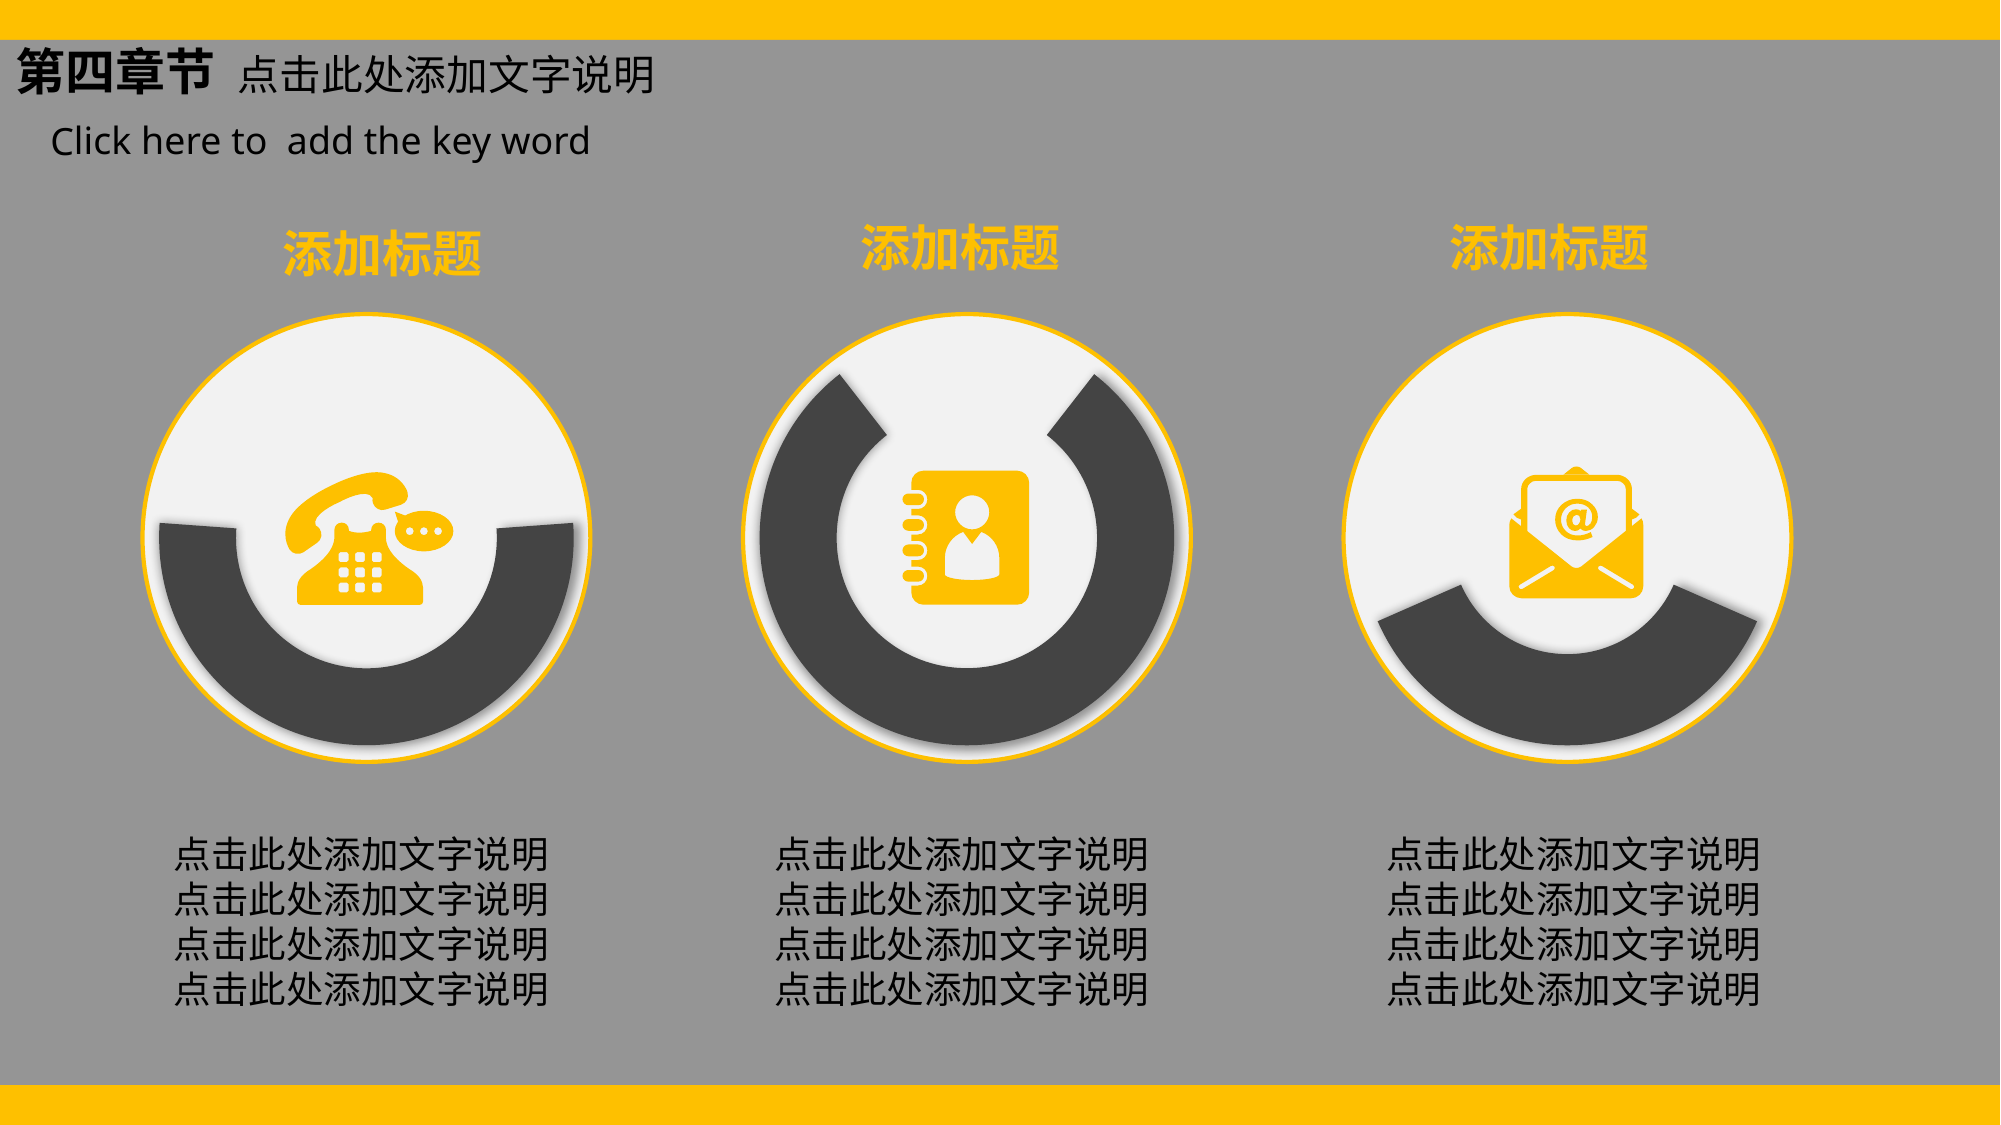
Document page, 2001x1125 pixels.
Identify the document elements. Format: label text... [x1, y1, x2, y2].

text_box 添加标题 [1434, 208, 1665, 284]
text_box [758, 372, 1176, 747]
text_box 点击此处添加文字说明 点击此处添加文字说明点击此处添加文字说明 点击此处添加文字说明 [1371, 823, 1811, 1019]
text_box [902, 470, 1030, 605]
text_box 点击此处添加文字说明 点击此处添加文字说明点击此处添加文字说明 点击此处添加文字说明 [759, 823, 1199, 1019]
text_box [1376, 583, 1759, 747]
text_box [1343, 314, 1792, 762]
text_box [158, 521, 575, 747]
text_box 添加标题 [845, 208, 1075, 284]
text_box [1509, 465, 1644, 599]
text_box [1048, 580, 1235, 748]
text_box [279, 470, 454, 605]
text_box 添加标题 [267, 214, 498, 290]
text_box [142, 314, 591, 762]
text_box 点击此处添加文字说明 点击此处添加文字说明点击此处添加文字说明 点击此处添加文字说明 [159, 823, 599, 1019]
text_box [743, 314, 1190, 762]
text_box 第四章节 点击此处添加文字说明 [0, 33, 678, 108]
text_box Click here to add the key word [35, 108, 643, 170]
